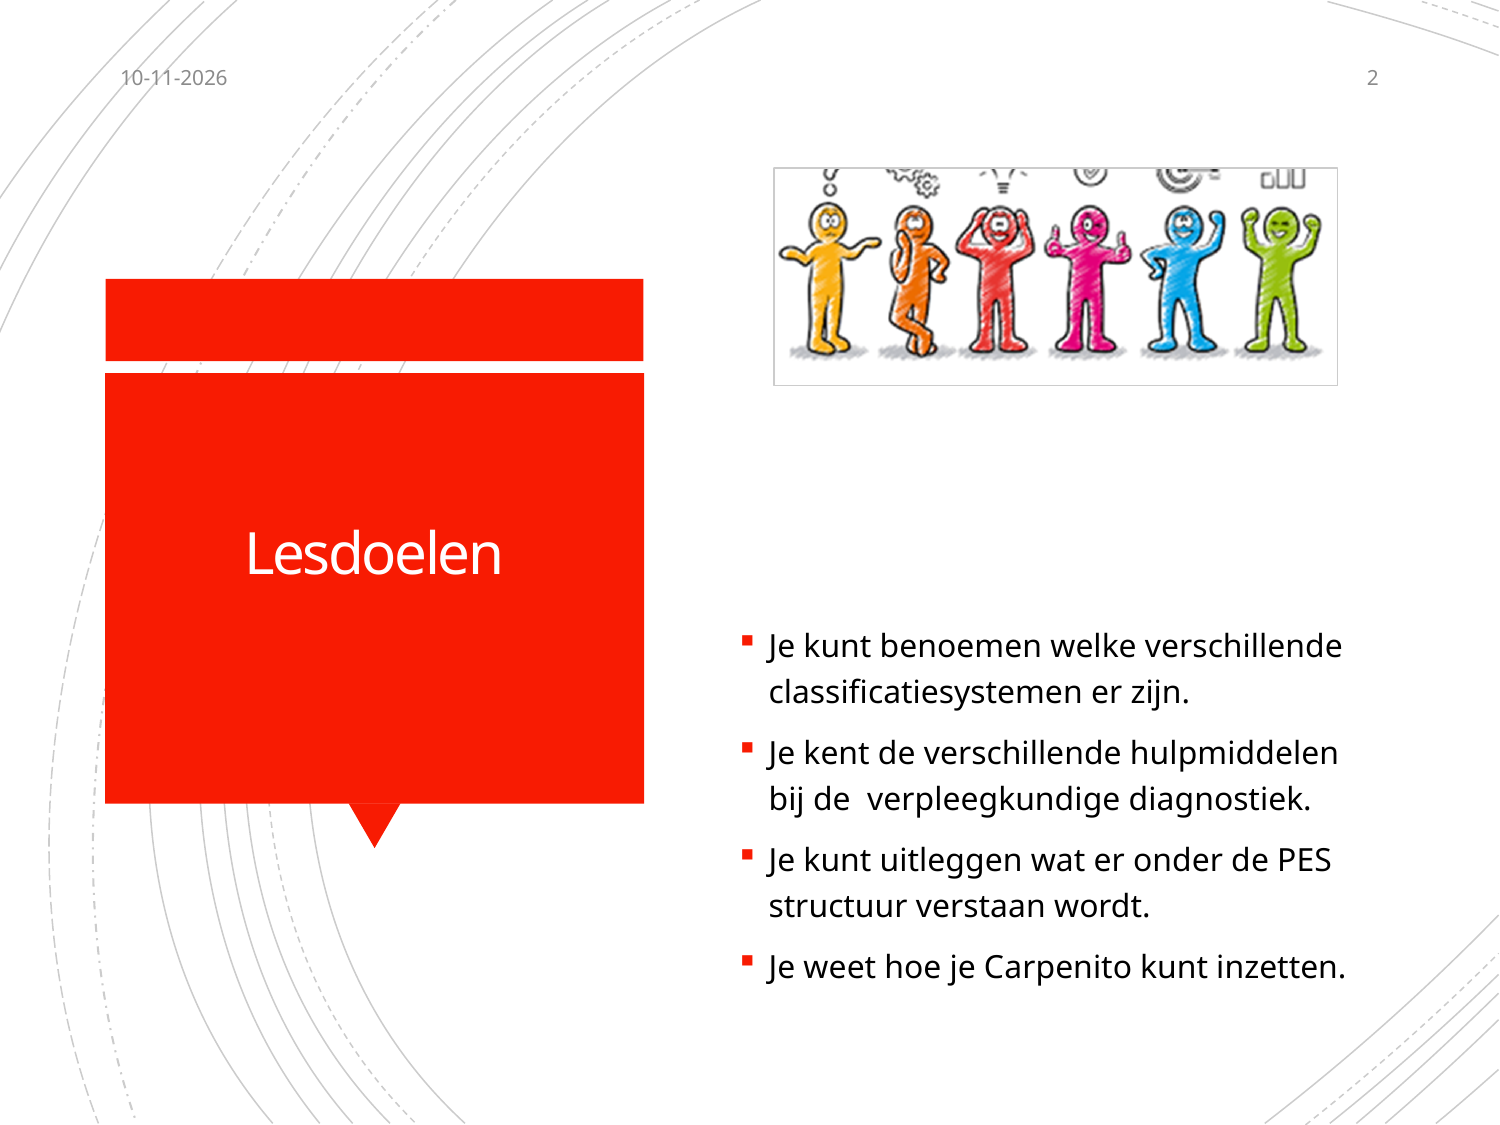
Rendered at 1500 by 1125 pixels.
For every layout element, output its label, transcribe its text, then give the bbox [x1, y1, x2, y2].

footer [105, 1021, 1394, 1074]
picture [773, 167, 1338, 386]
title Lesdoelen [118, 385, 630, 587]
list Je kunt benoemen welke verschillende classificatiesystemen er zijn. Je kent de verschillende hulpmiddelen bij de verpleegkundige diagnostiek. Je kunt uitleggen wat er onder de PES structuur verstaan wordt. Je weet hoe je Carpenito kunt inzetten. [724, 131, 1397, 993]
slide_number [105, 52, 555, 105]
slide_number 2 [1281, 52, 1394, 105]
